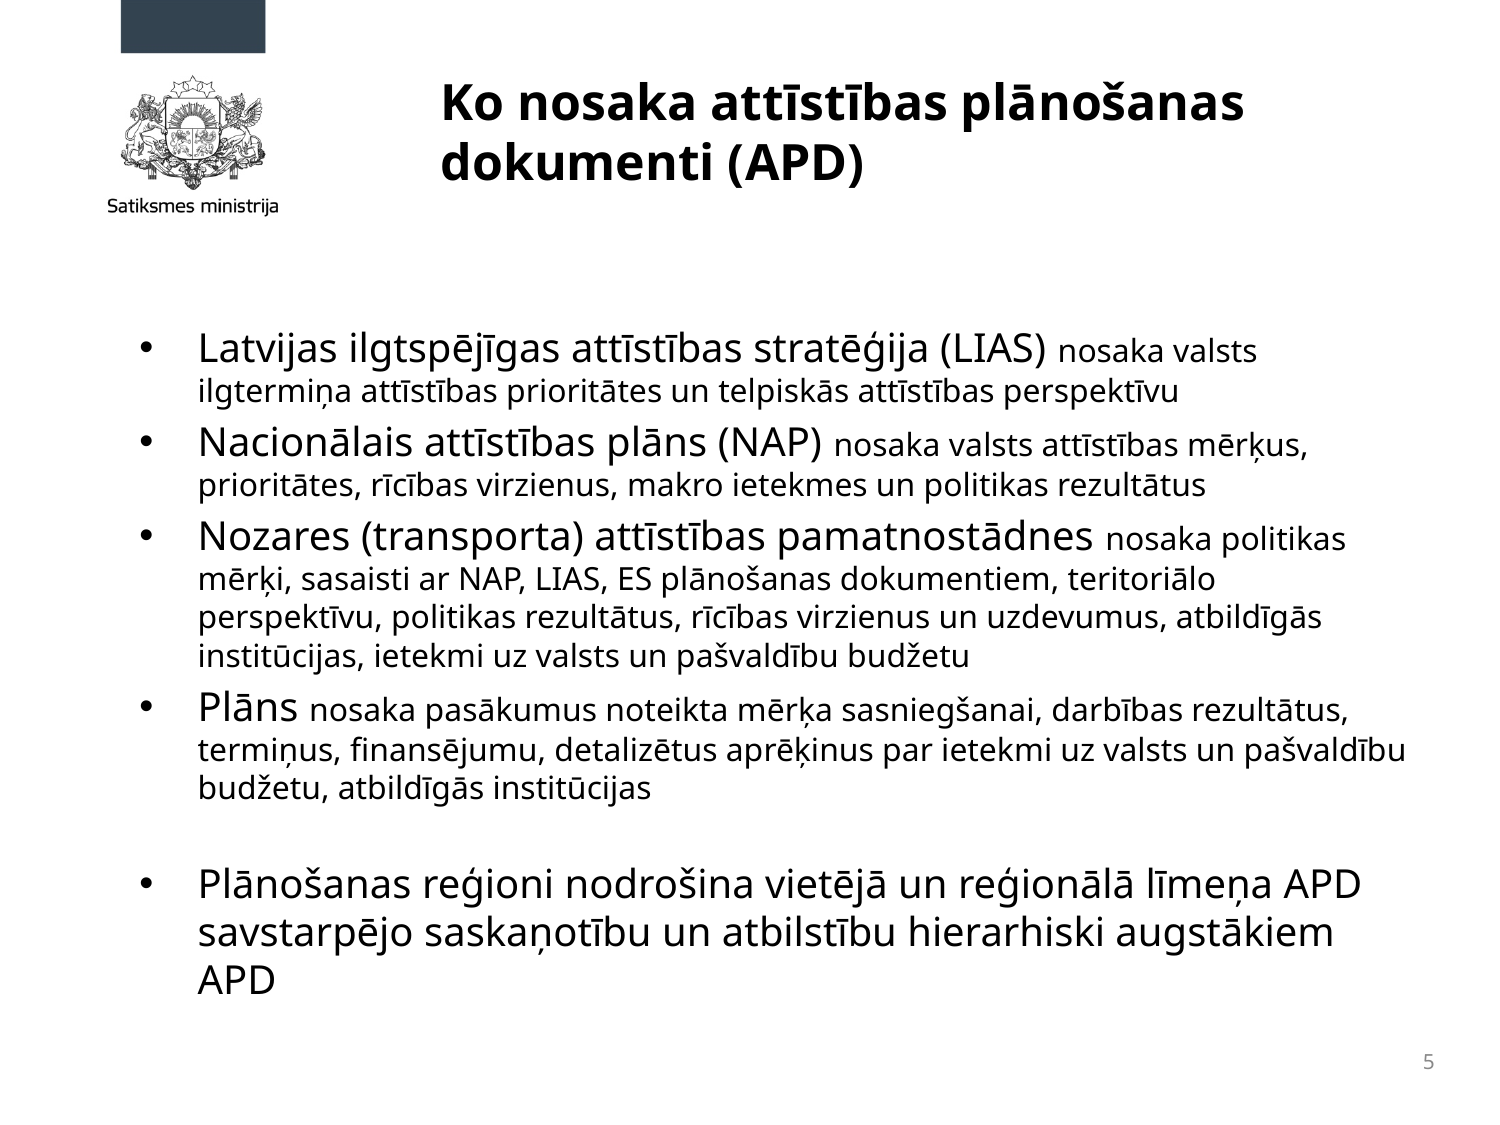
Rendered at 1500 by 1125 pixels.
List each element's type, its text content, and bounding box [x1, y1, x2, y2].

title Ko nosaka attīstības plānošanas dokumenti (APD) [425, 62, 1425, 233]
list Latvijas ilgtspējīgas attīstības stratēģija (LIAS) nosaka valsts ilgtermiņa attīstības prioritātes un telpiskās attīstības perspektīvu Nacionālais attīstības plāns (NAP) nosaka valsts attīstības mērķus, prioritātes, rīcības virzienus, makro ietekmes un politikas rezultātus Nozares (transporta) attīstības pamatnostādnes nosaka politikas mērķi, sasaisti ar NAP, LIAS, ES plānošanas dokumentiem, teritoriālo perspektīvu, politikas rezultātus, rīcības virzienus un uzdevumus, atbildīgās institūcijas, ietekmi uz valsts un pašvaldību budžetu Plāns nosaka pasākumus noteikta mērķa sasniegšanai, darbības rezultātus, termiņus, finansējumu, detalizētus aprēķinus par ietekmi uz valsts un pašvaldību budžetu, atbildīgās institūcijas Plānošanas reģioni nodrošina vietējā un reģionālā līmeņa APD savstarpējo saskaņotību un atbilstību hierarhiski augstākiem APD [123, 314, 1425, 1012]
slide_number 5 [1400, 1037, 1450, 1088]
picture [48, 0, 338, 321]
